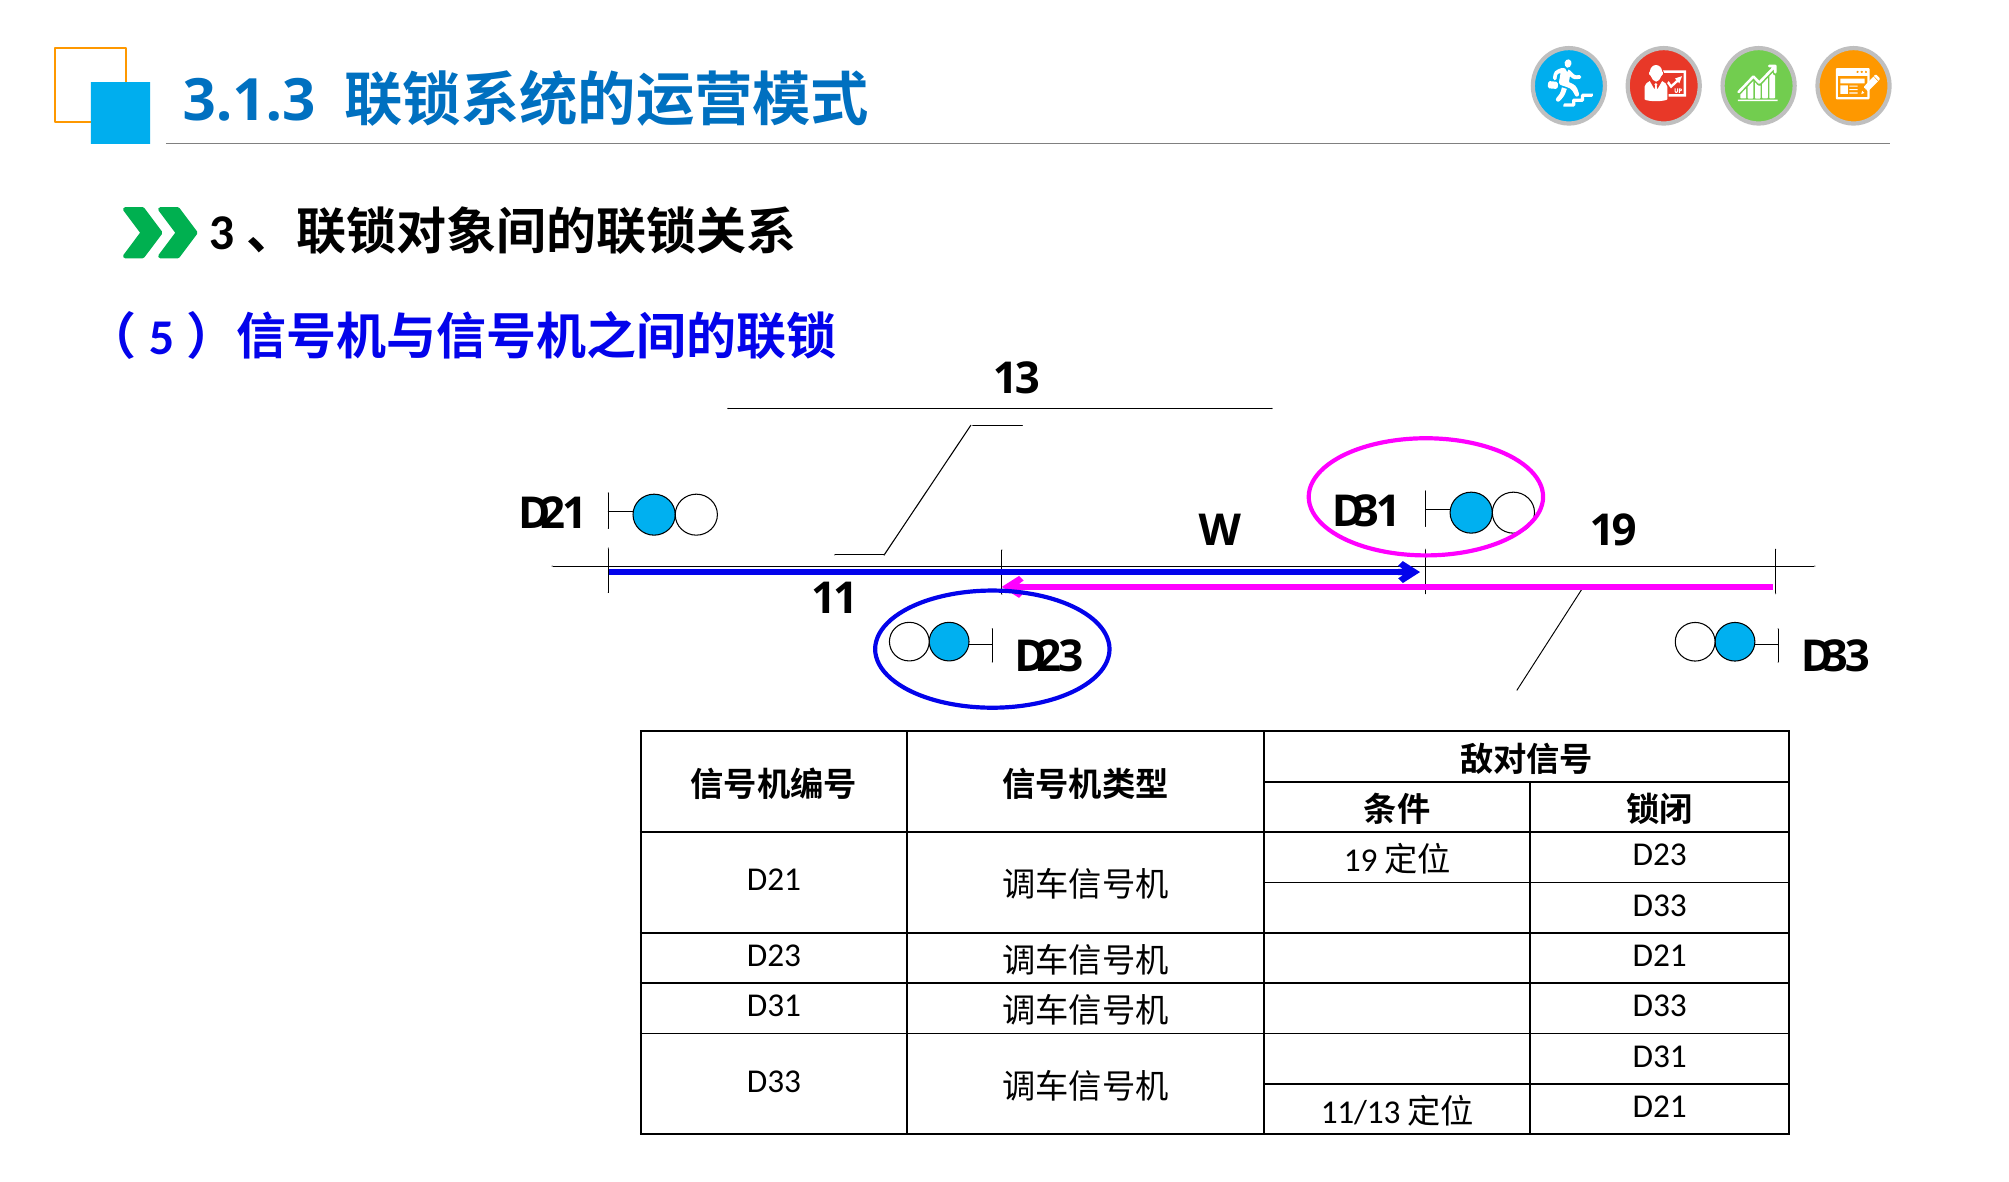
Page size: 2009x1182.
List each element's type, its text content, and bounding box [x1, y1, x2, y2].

table_cell [1265, 883, 1529, 932]
table_header 敌对信号 [1265, 732, 1788, 781]
table_cell D31 [642, 984, 906, 1033]
text_box [941, 704, 1044, 710]
text_box 3.1.3 联锁系统的运营模式 [162, 51, 890, 142]
table_cell 11/13定位 [1265, 1085, 1529, 1133]
table_cell 锁闭 [1531, 783, 1788, 831]
table_cell 条件 [1265, 783, 1529, 831]
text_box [476, 344, 1897, 697]
table_cell [1265, 1034, 1529, 1083]
table_cell 调车信号机 [908, 833, 1263, 932]
table_cell 调车信号机 [908, 1034, 1263, 1133]
table_cell [1265, 934, 1529, 982]
table_cell D33 [1531, 984, 1788, 1033]
table_cell 19定位 [1265, 833, 1529, 882]
table_cell D23 [642, 934, 906, 982]
table_cell D21 [1531, 934, 1788, 982]
table_cell [1265, 984, 1529, 1033]
table_cell D33 [1531, 883, 1788, 932]
table_header 信号机类型 [908, 732, 1263, 831]
table_cell D31 [1531, 1034, 1788, 1083]
table_cell 调车信号机 [908, 984, 1263, 1033]
table_header 信号机编号 [642, 732, 906, 831]
table_cell D33 [642, 1034, 906, 1133]
table_cell D21 [1531, 1085, 1788, 1133]
table_cell 调车信号机 [908, 934, 1263, 982]
table_cell D21 [642, 833, 906, 932]
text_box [124, 191, 810, 269]
table_cell D23 [1531, 833, 1788, 882]
text_box （5）信号机与信号机之间的联锁 [71, 297, 851, 373]
